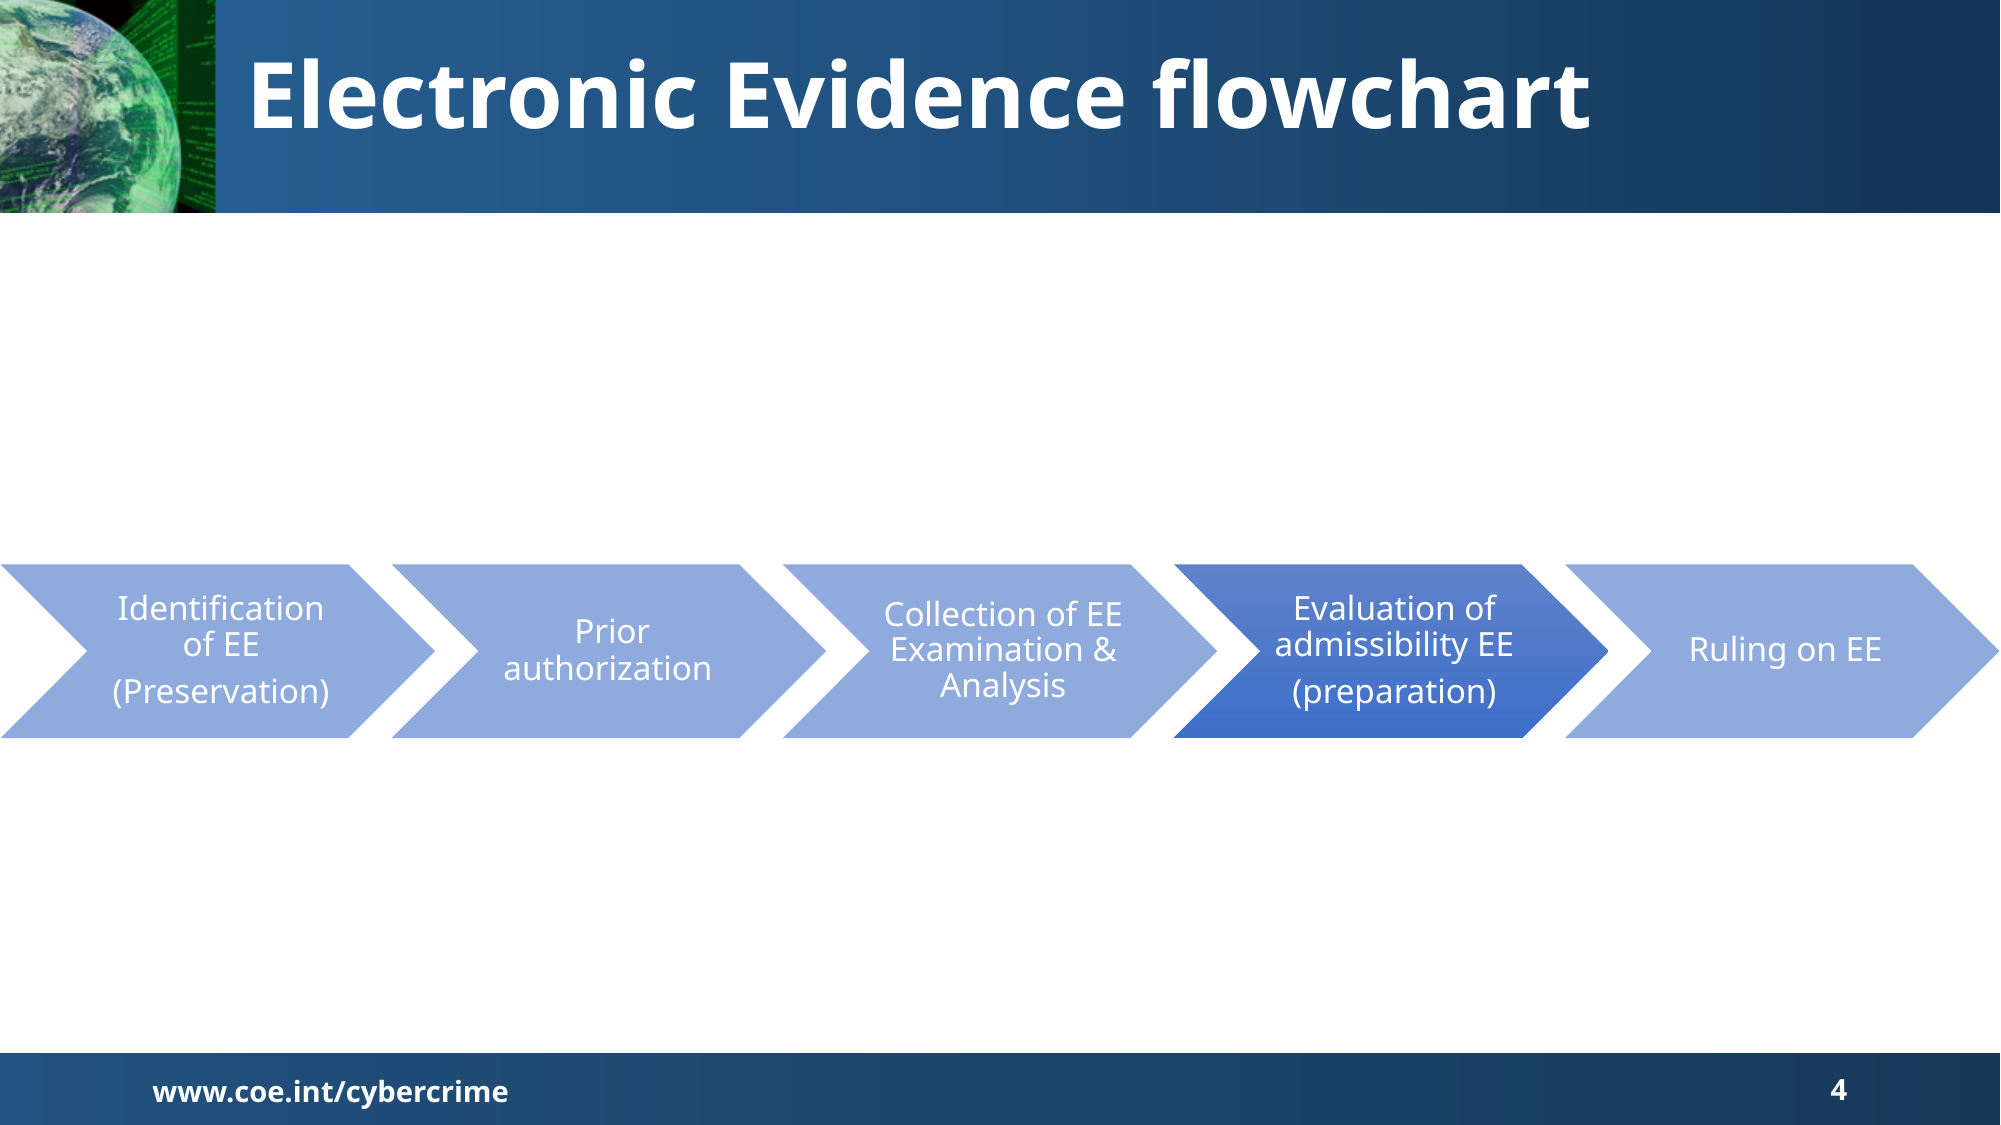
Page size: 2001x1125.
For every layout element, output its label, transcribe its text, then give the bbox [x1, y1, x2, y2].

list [0, 289, 2000, 1014]
slide_number www.coe.int/cybercrime [137, 1061, 588, 1121]
picture [0, 0, 2000, 213]
title Electronic Evidence flowchart [231, 24, 1957, 174]
slide_number 4 [1412, 1061, 1863, 1121]
